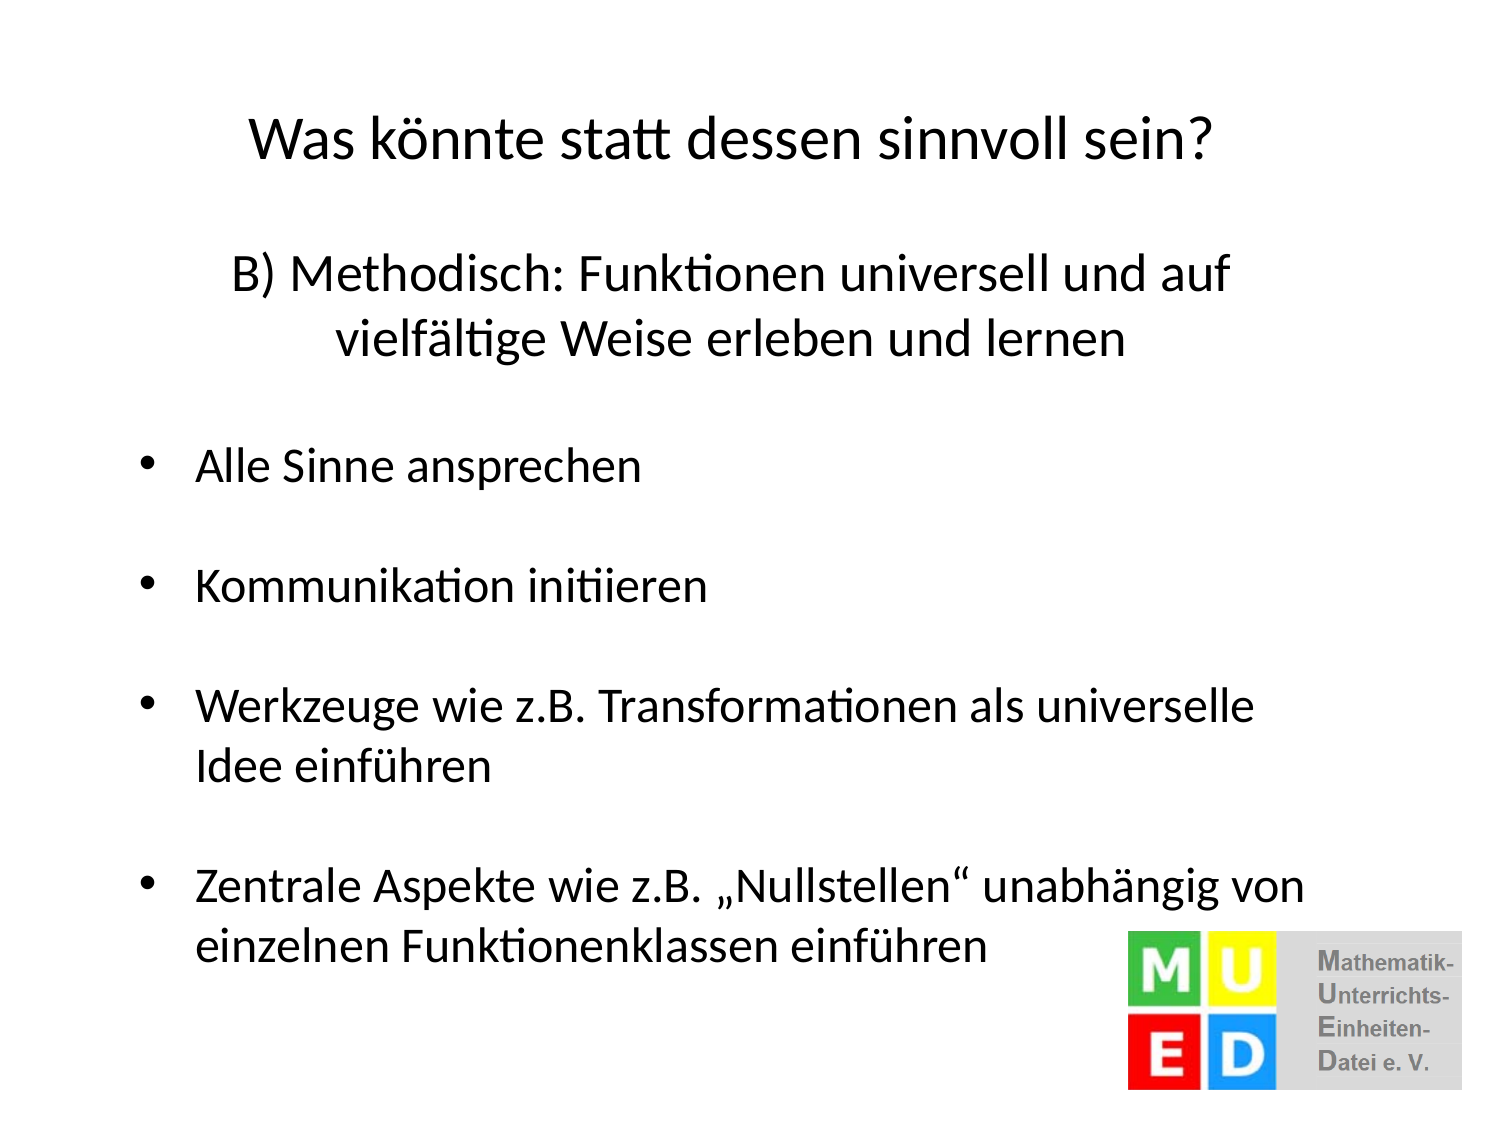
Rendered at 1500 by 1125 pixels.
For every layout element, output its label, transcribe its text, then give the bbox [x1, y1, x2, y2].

picture [1127, 931, 1463, 1091]
text_box Was könnte statt dessen sinnvoll sein? B) Methodisch: Funktionen universell und auf vielfältige Weise erleben und lernen Alle Sinne ansprechen Kommunikation initiieren Werkzeuge wie z.B. Transformationen als universelle Idee einführen Zentrale Aspekte wie z.B. „Nullstellen“ unabhängig von einzelnen Funktionenklassen einführen [123, 89, 1341, 1090]
